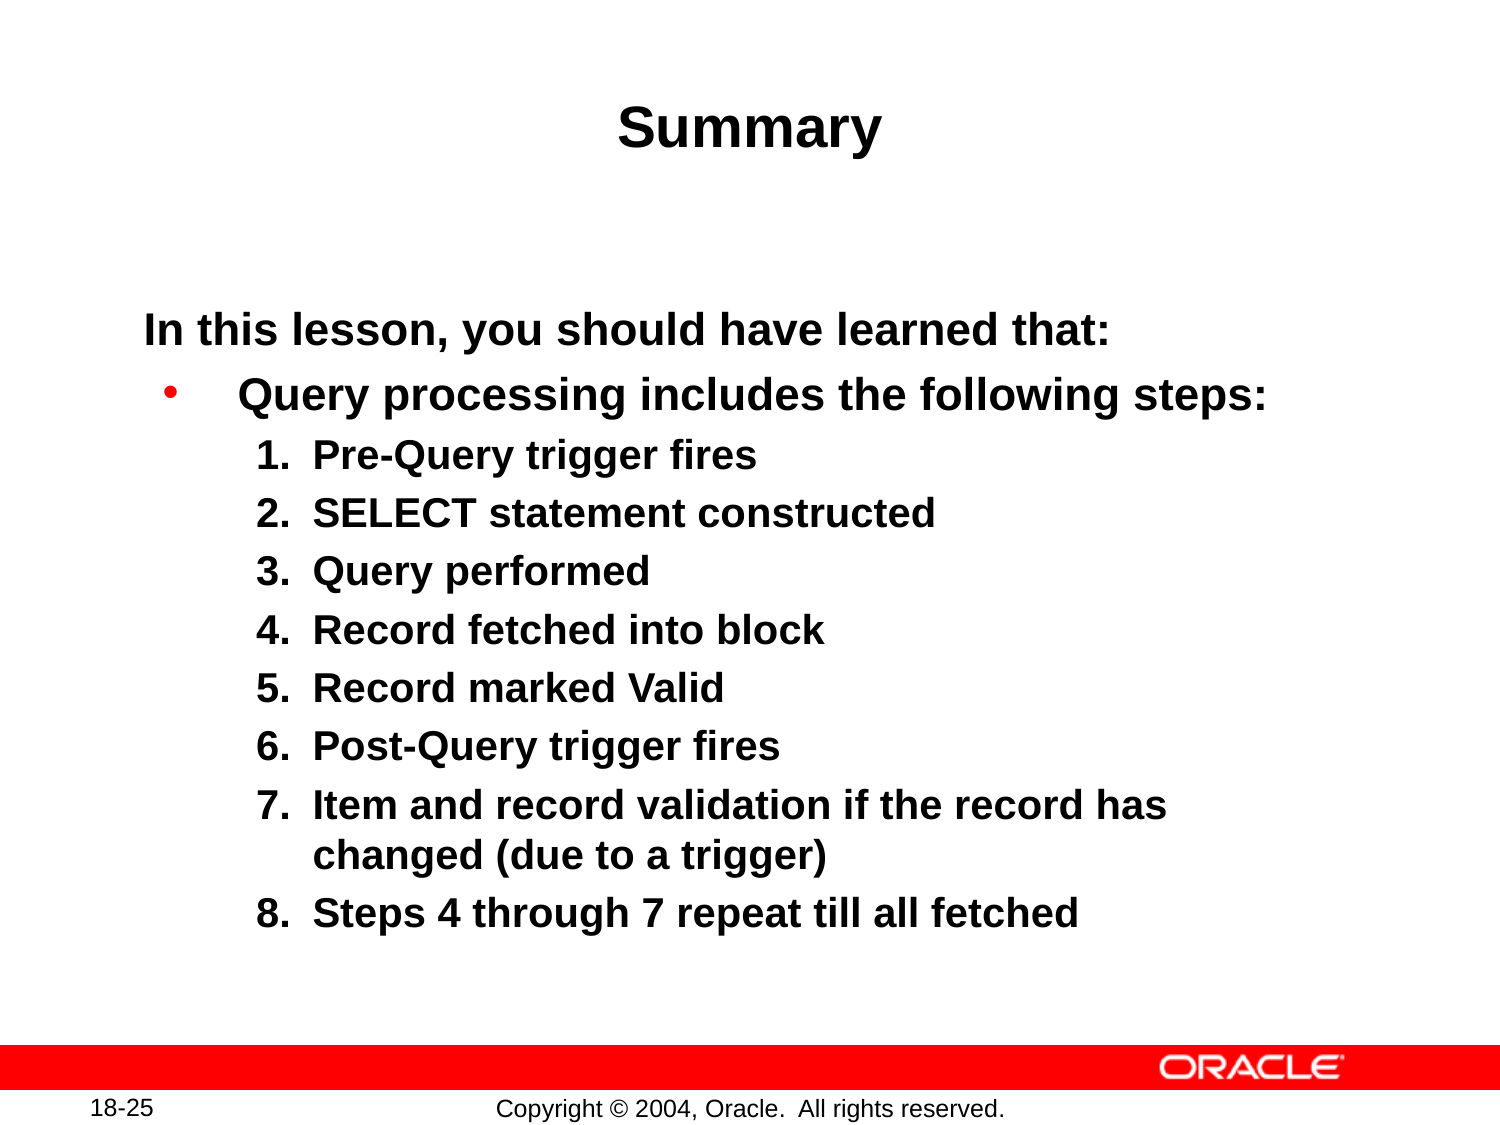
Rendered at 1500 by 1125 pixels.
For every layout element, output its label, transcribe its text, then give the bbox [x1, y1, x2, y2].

list In this lesson, you should have learned that: Query processing includes the following steps: 1. Pre-Query trigger fires 2. SELECT statement constructed 3. Query performed 4. Record fetched into block 5. Record marked Valid 6. Post-Query trigger fires 7. Item and record validation if the record has changed (due to a trigger) 8. Steps 4 through 7 repeat till all fetched [141, 297, 1351, 953]
title Summary [149, 87, 1351, 232]
